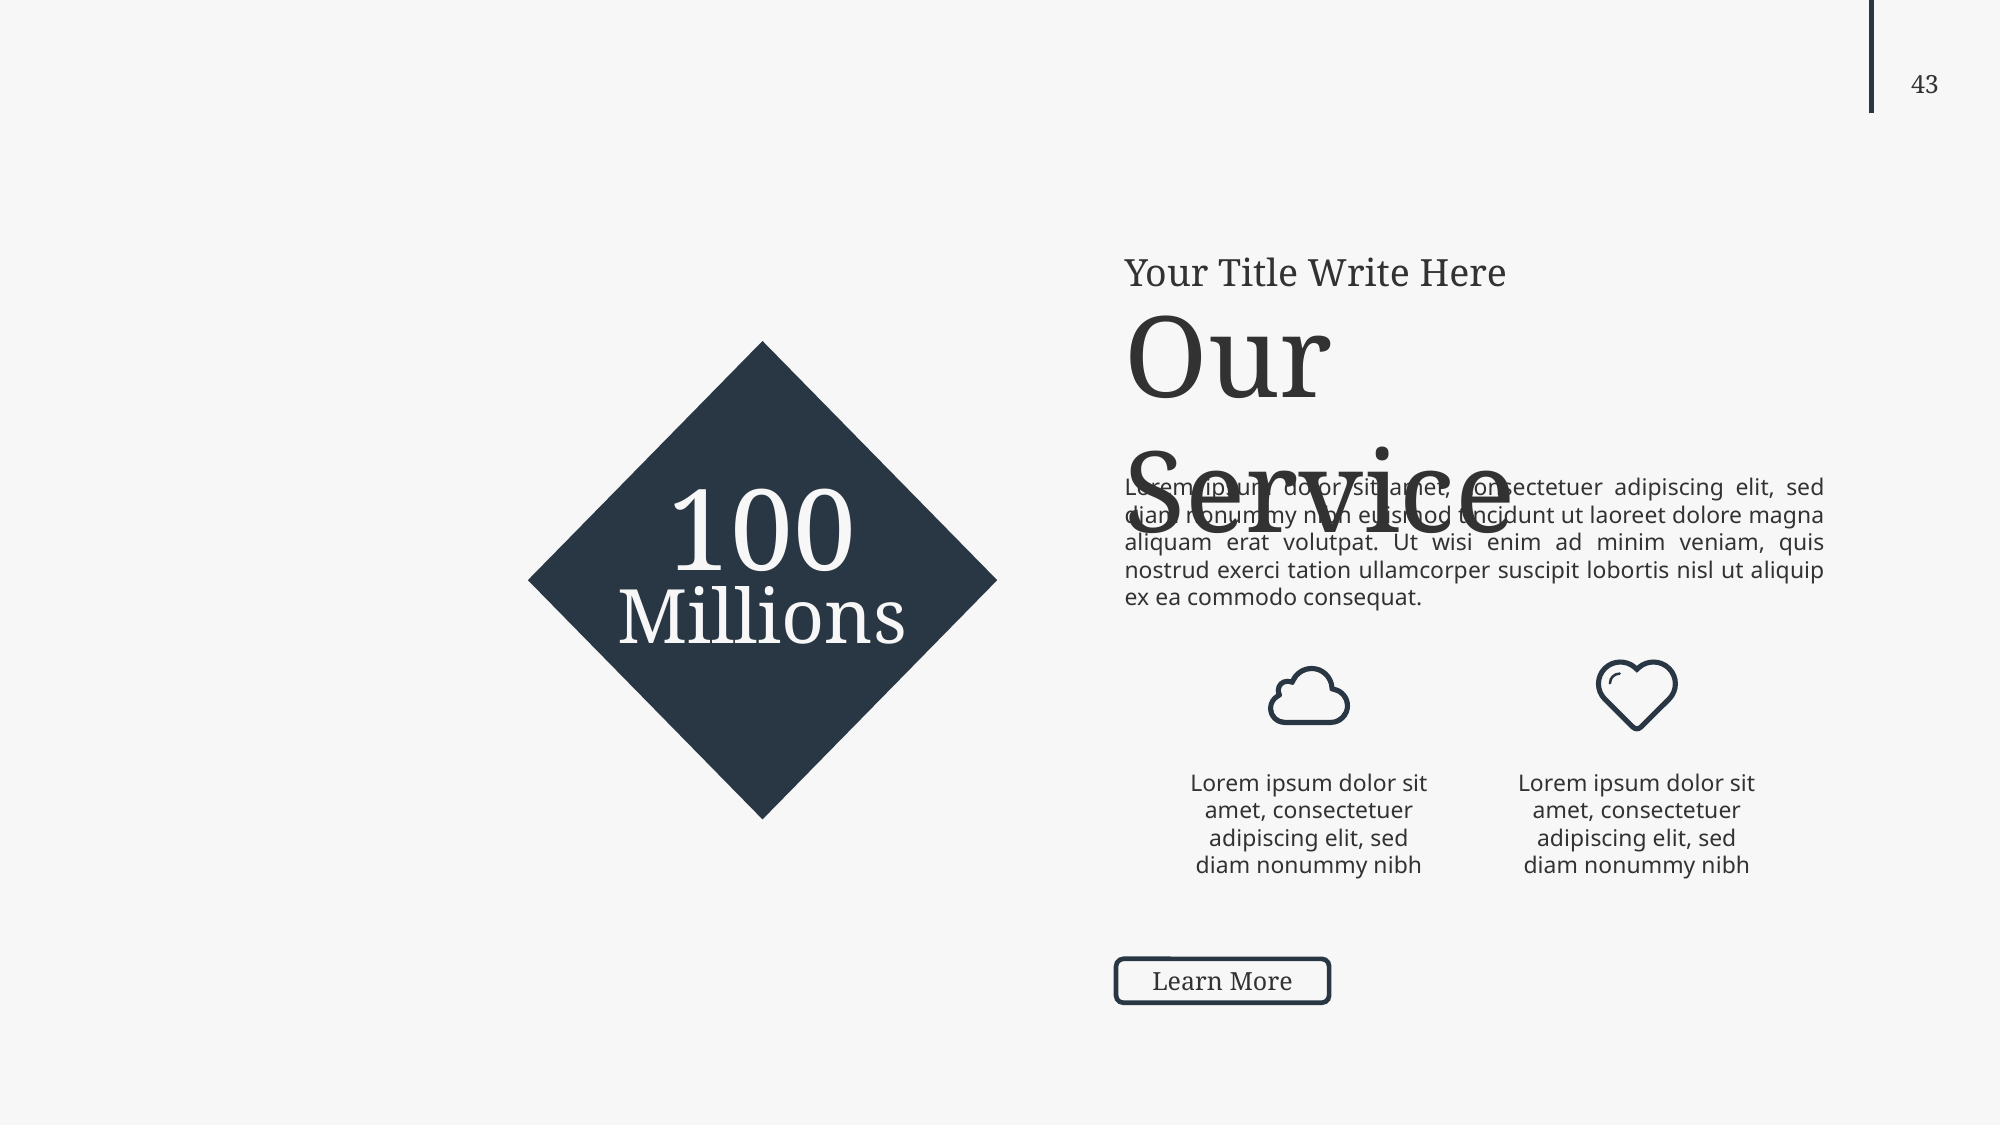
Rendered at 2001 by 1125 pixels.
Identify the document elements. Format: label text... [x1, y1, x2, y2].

text_box Lorem ipsum dolor sit amet, consectetuer adipiscing elit, sed diam nonummy nibh [1175, 760, 1443, 886]
text_box Lorem ipsum dolor sit amet, consectetuer adipiscing elit, sed diam nonummy nibh euismod tincidunt ut laoreet dolore magna aliquam erat volutpat. Ut wisi enim ad minim veniam, quis nostrud exerci tation ullamcorper suscipit lobortis nisl ut aliquip ex ea commodo consequat. [1109, 465, 1841, 645]
text_box Your Title Write Here [1109, 241, 1648, 302]
text_box Lorem ipsum dolor sit amet, consectetuer adipiscing elit, sed diam nonummy nibh [1503, 760, 1771, 886]
picture [0, 0, 1043, 1125]
text_box [1268, 665, 1351, 726]
text_box Our Service [1109, 277, 1756, 465]
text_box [1595, 659, 1678, 732]
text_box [1116, 958, 1330, 1004]
